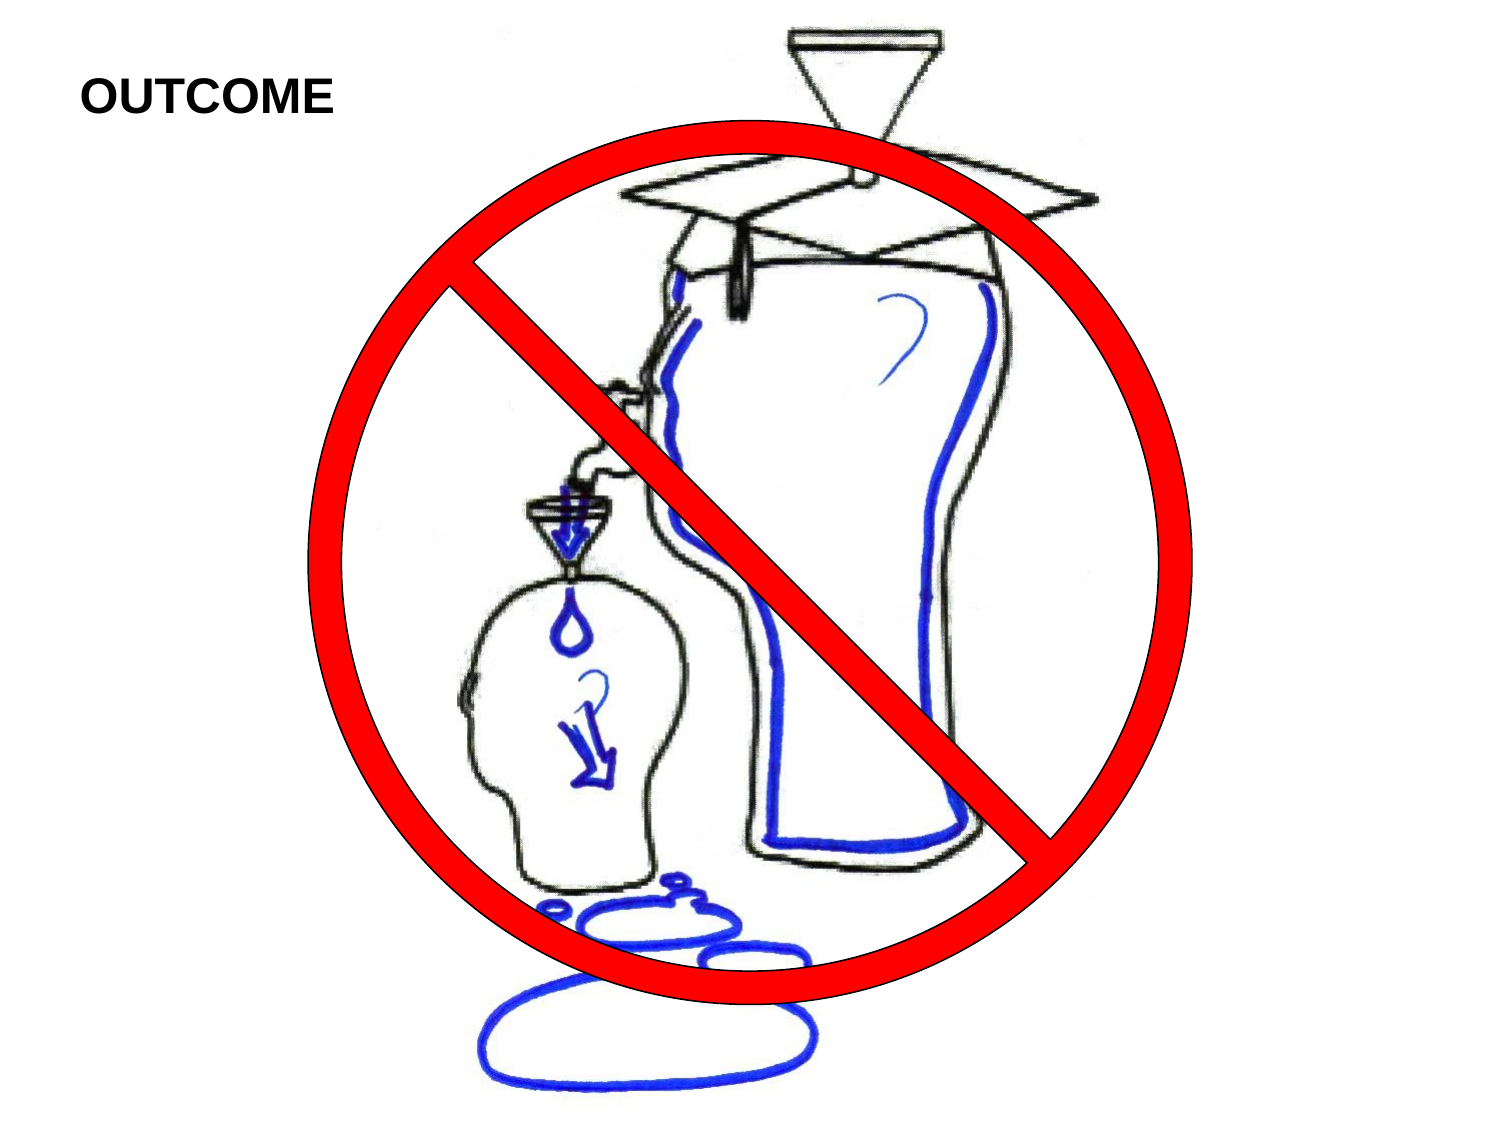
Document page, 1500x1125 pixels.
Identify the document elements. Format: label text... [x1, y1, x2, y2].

text_box [308, 347, 364, 778]
picture [369, 17, 1131, 1108]
text_box [1135, 345, 1192, 780]
text_box OUTCOME [64, 55, 364, 131]
